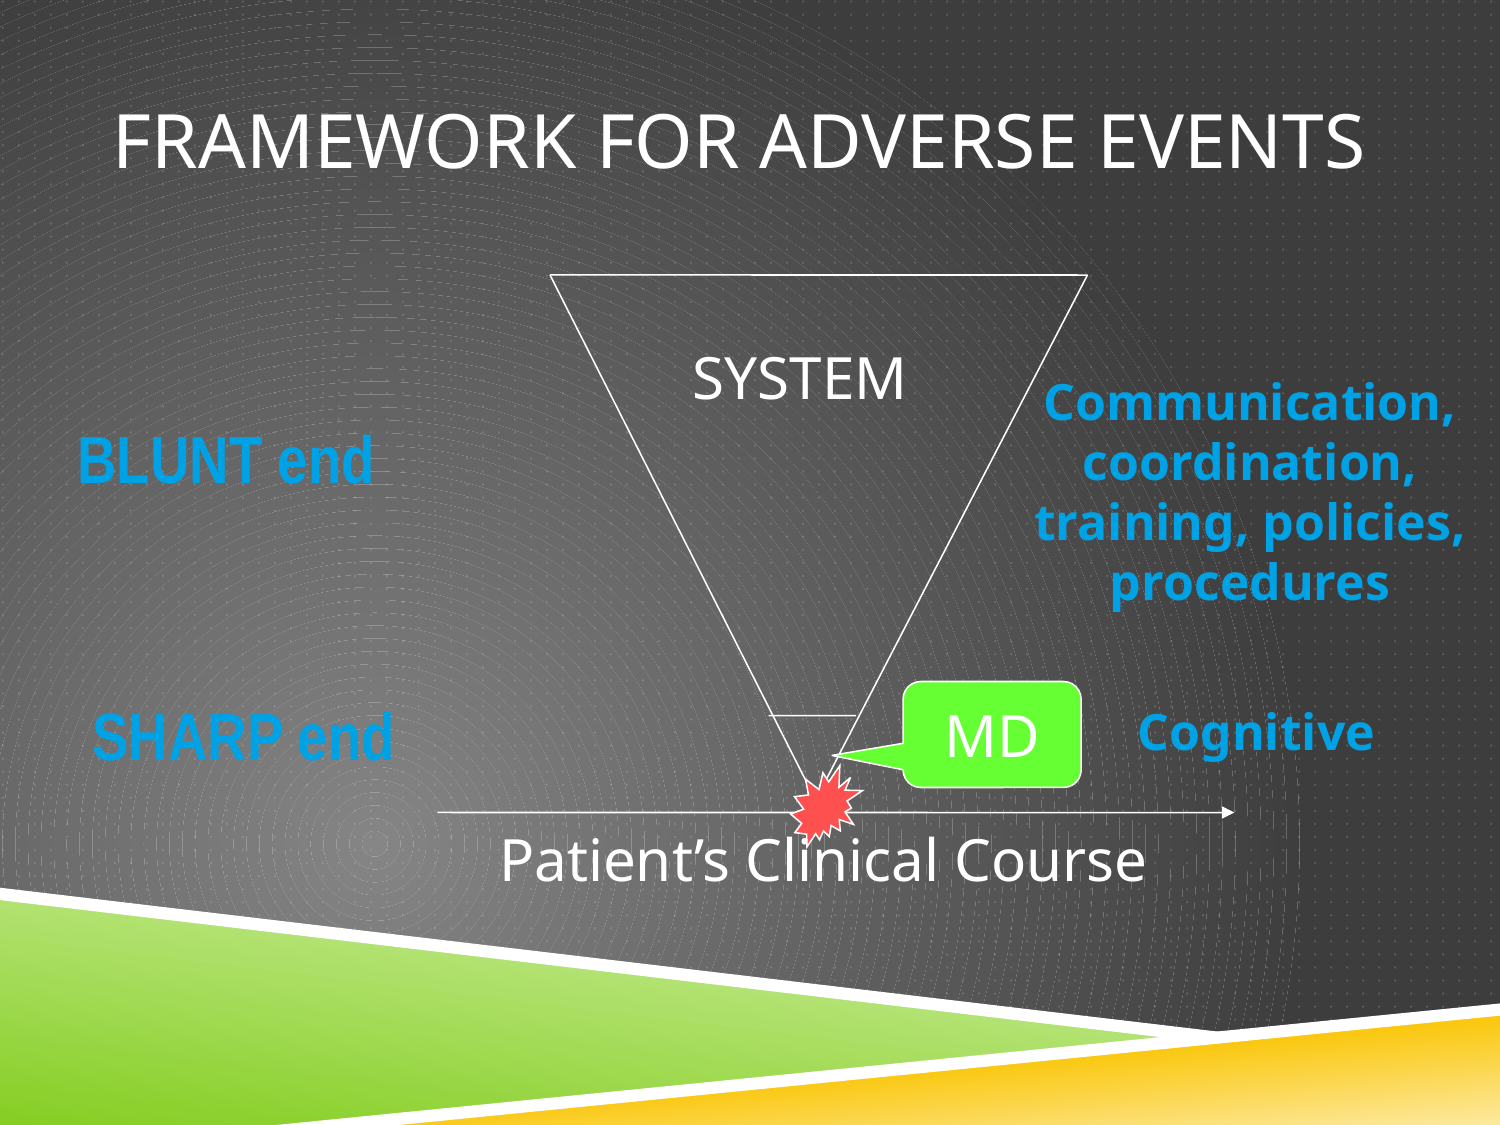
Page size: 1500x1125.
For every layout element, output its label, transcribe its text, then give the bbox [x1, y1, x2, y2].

title FRAMEWORK FOR ADVERSE EVENTS [112, 45, 1388, 233]
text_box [62, 274, 1500, 1007]
